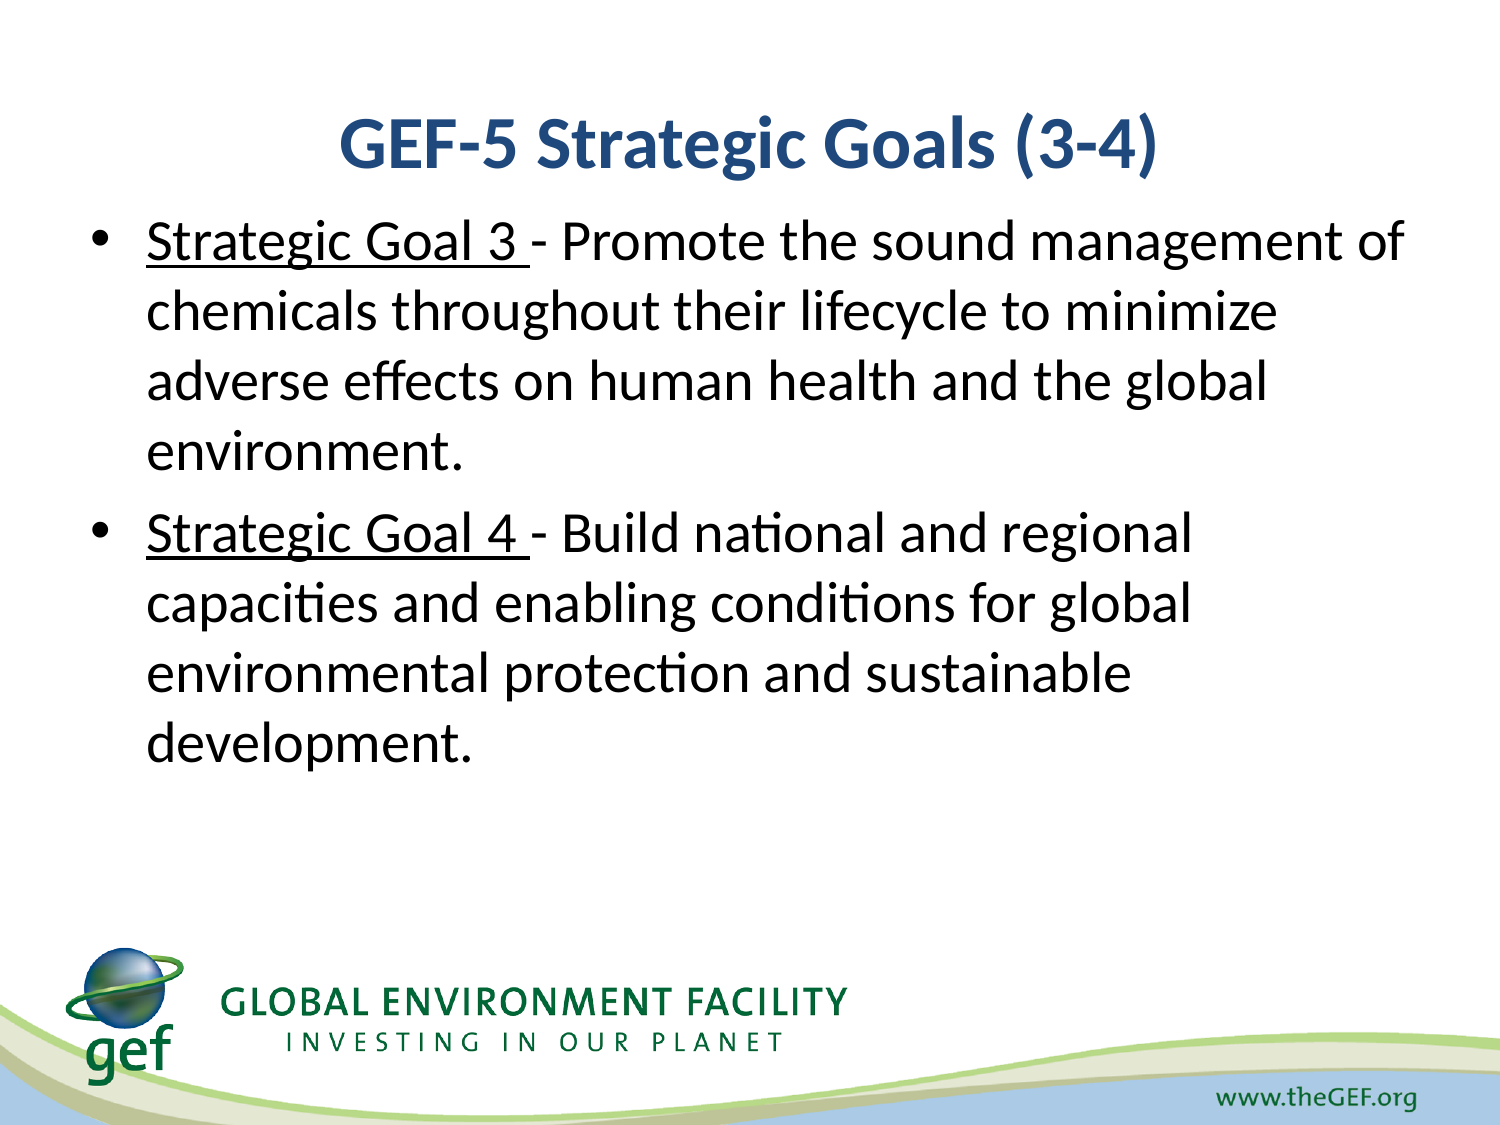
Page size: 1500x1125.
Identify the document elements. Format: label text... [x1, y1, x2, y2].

list Strategic Goal 3 - Promote the sound management of chemicals throughout their lifecycle to minimize adverse effects on human health and the global environment. Strategic Goal 4 - Build national and regional capacities and enabling conditions for global environmental protection and sustainable development. [74, 194, 1426, 1026]
title GEF-5 Strategic Goals (3-4) [74, 44, 1426, 194]
picture [0, 920, 1500, 1125]
